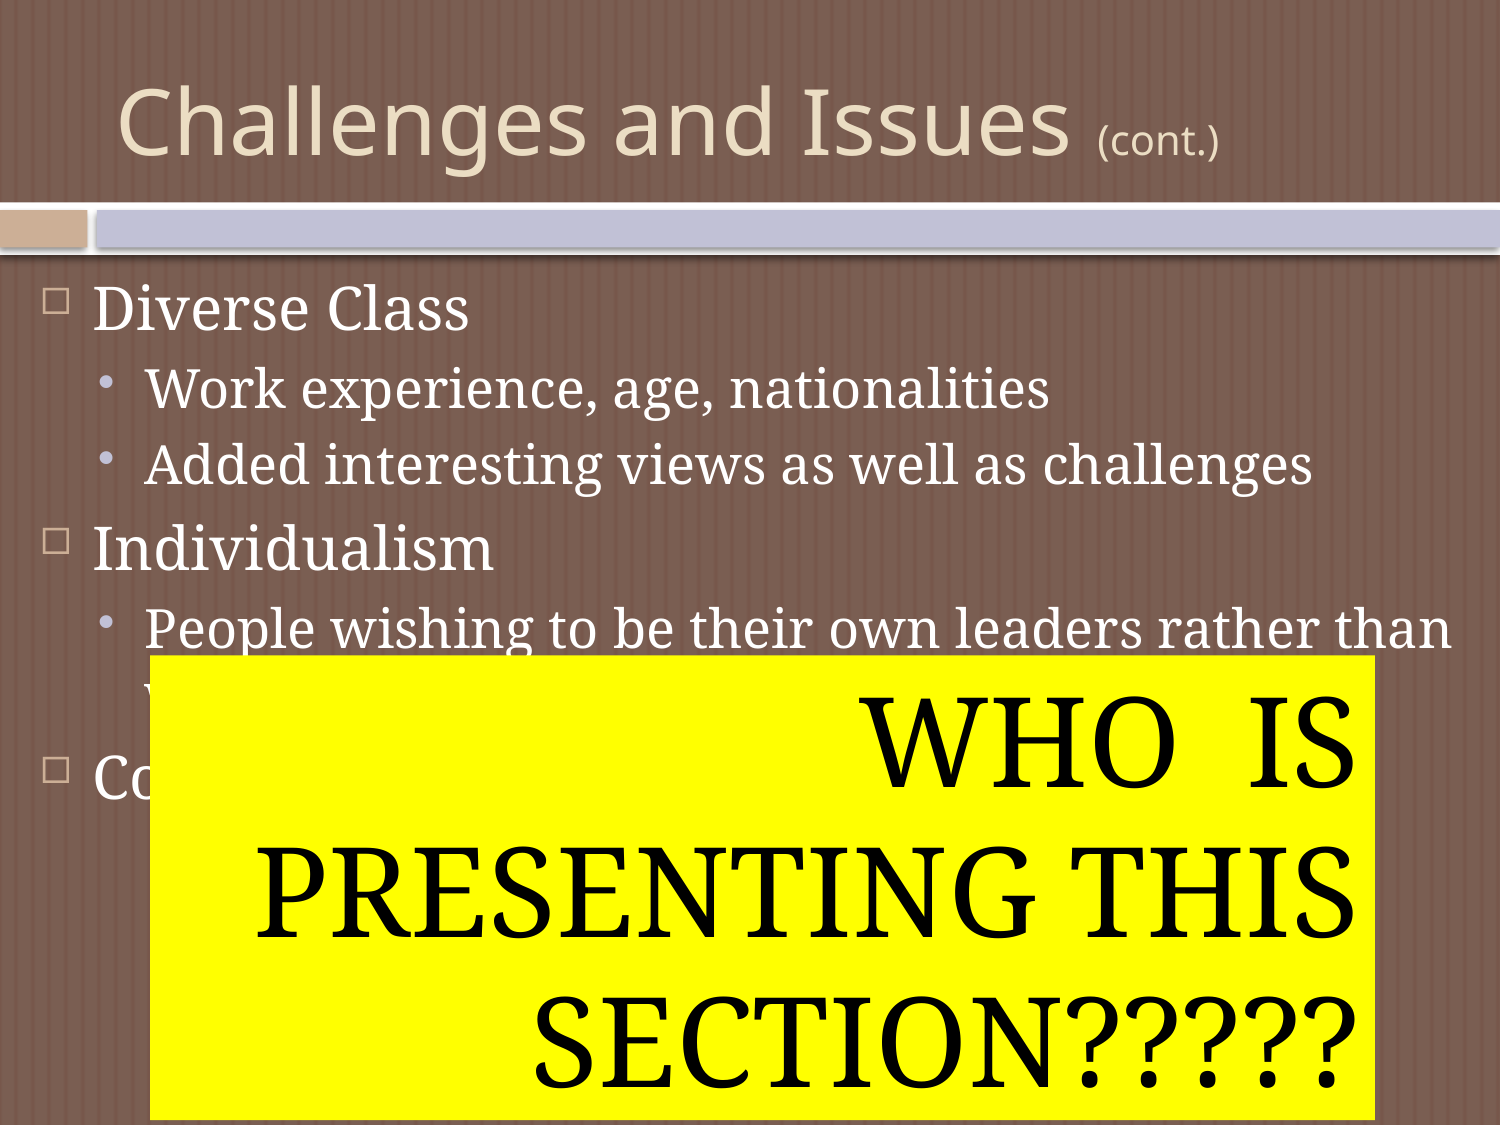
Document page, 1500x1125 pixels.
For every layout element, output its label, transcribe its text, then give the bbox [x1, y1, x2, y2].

text_box WHO IS PRESENTING THIS SECTION????? [150, 655, 1375, 1121]
title Challenges and Issues (cont.) [100, 37, 1438, 200]
list Diverse Class Work experience, age, nationalities Added interesting views as well as challenges Individualism People wishing to be their own leaders rather than working as a group Cohesiveness [24, 262, 1500, 1125]
